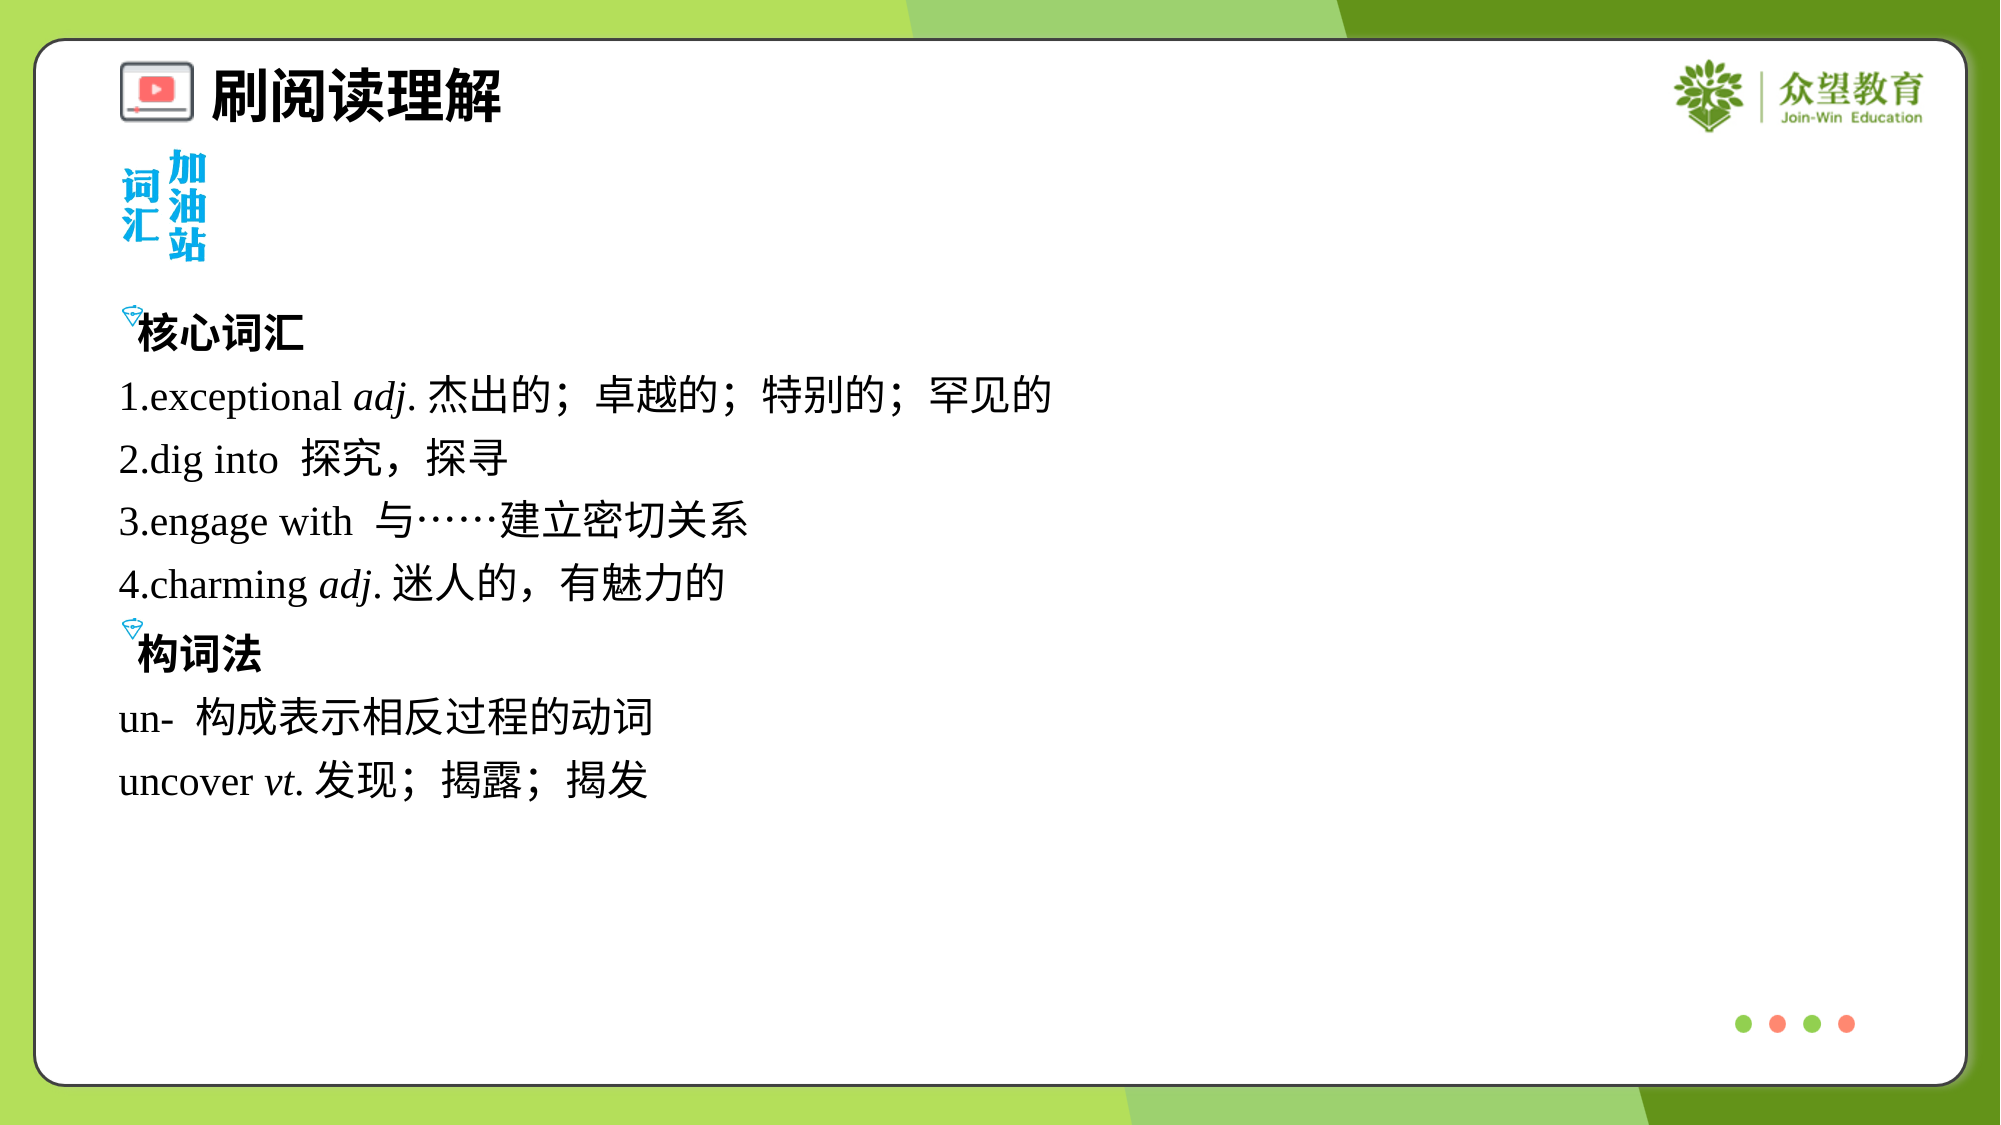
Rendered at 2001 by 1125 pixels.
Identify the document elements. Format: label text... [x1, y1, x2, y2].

text_box &1& 核心词汇 1.exceptional adj.杰出的；卓越的；特别的；罕见的 2.dig into 探究，探寻 3.engage with 与……建立密切关系 4.charming adj.迷人的，有魅力的 &2& 构词法 un- 构成表示相反过程的动词 uncover vt.发现；揭露；揭发 [118, 285, 1882, 780]
picture [0, 0, 2000, 1125]
